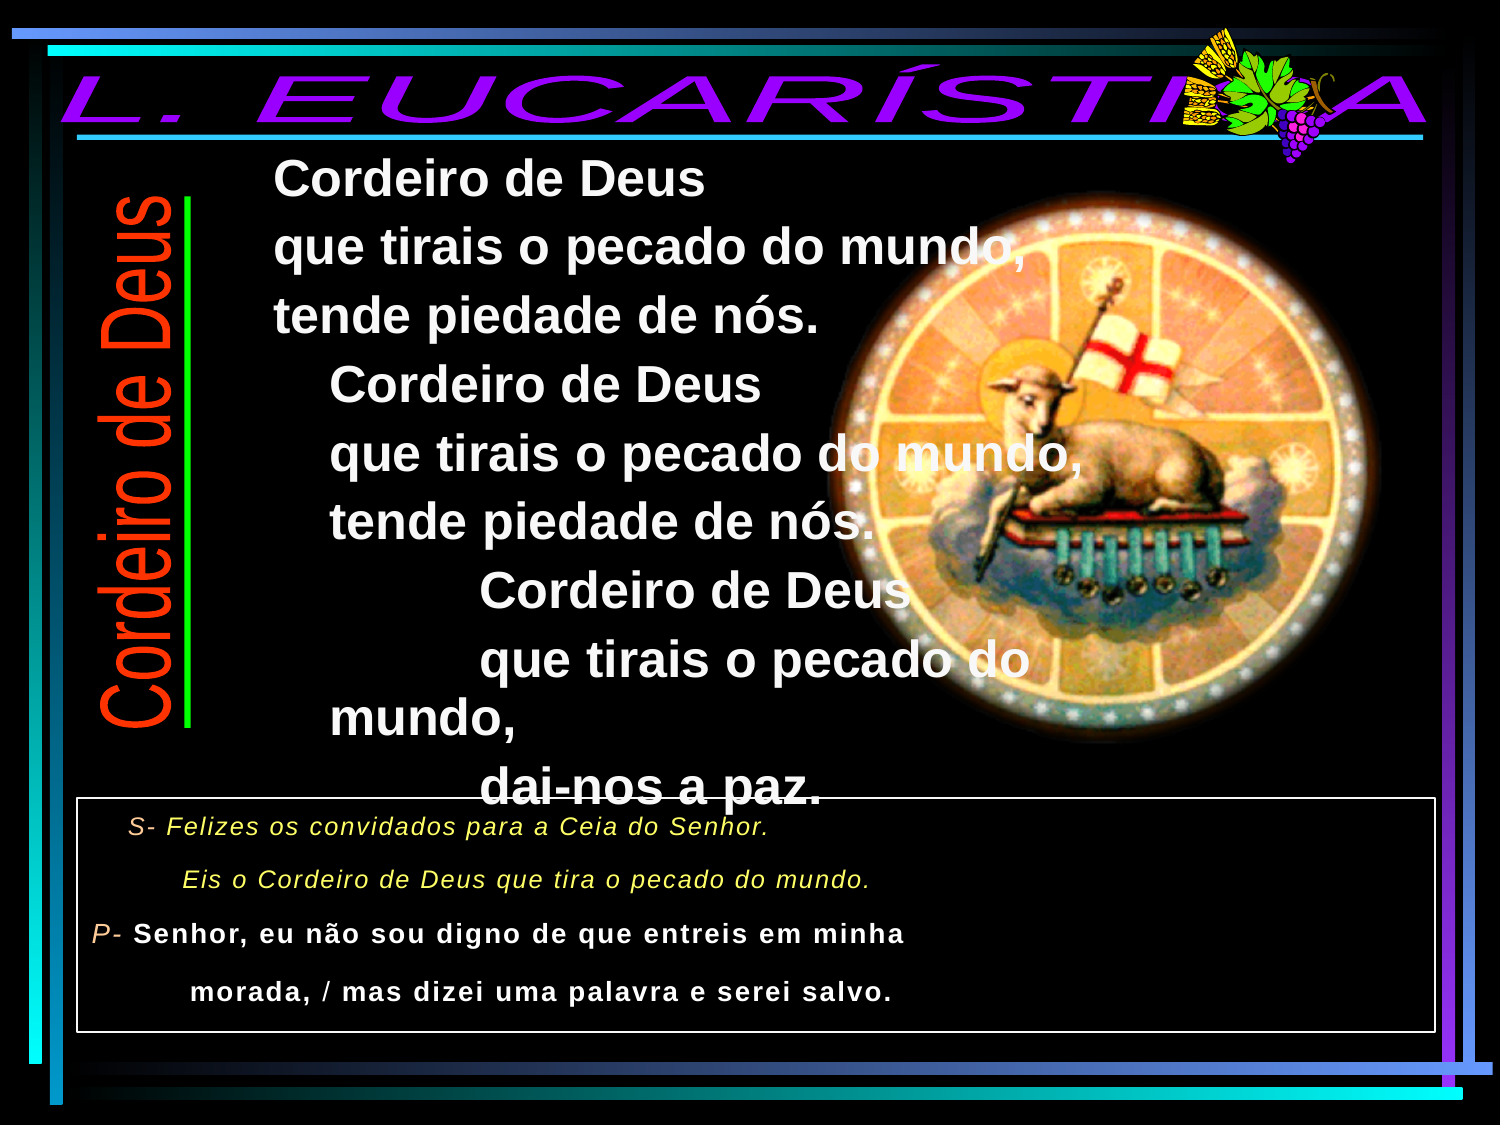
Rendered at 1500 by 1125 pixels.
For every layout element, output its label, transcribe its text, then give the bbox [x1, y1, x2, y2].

list Cordeiro de Deus que tirais o pecado do mundo, tende piedade de nós. Cordeiro de Deus que tirais o pecado do mundo, tende piedade de nós. Cordeiro de Deus que tirais o pecado do mundo, dai-nos a paz. [258, 140, 1235, 787]
picture [1196, 23, 1338, 161]
text_box S- Felizes os convidados para a Ceia do Senhor. Eis o Cordeiro de Deus que tira o pecado do mundo. P- Senhor, eu não sou digno de que entreis em minha morada, / mas dizei uma palavra e serei salvo. [76, 797, 1436, 1033]
picture [817, 184, 1389, 750]
